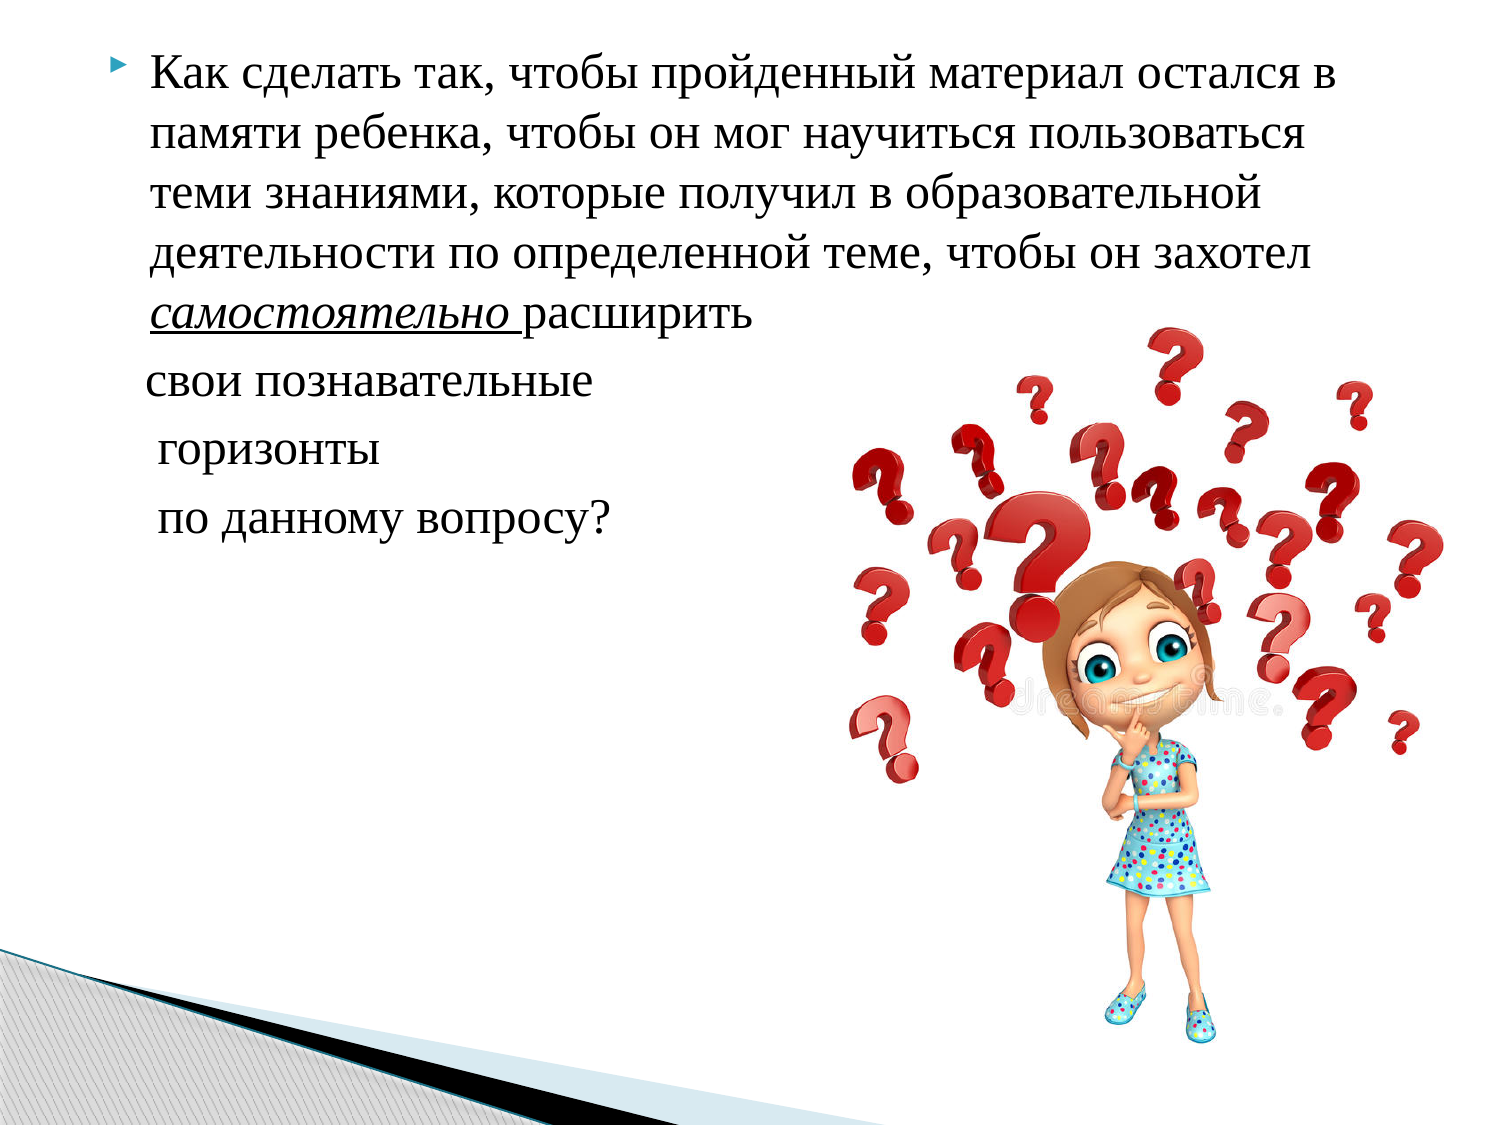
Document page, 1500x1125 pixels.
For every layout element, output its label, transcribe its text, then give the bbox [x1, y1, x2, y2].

picture [791, 290, 1500, 1087]
list Как сделать так, чтобы пройденный материал остался в памяти ребенка, чтобы он мог научиться пользоваться теми знаниями, которые получил в образовательной деятельности по определенной теме, чтобы он захотел самостоятельно расширить свои познавательные горизонты по данному вопросу? [75, 30, 1425, 986]
